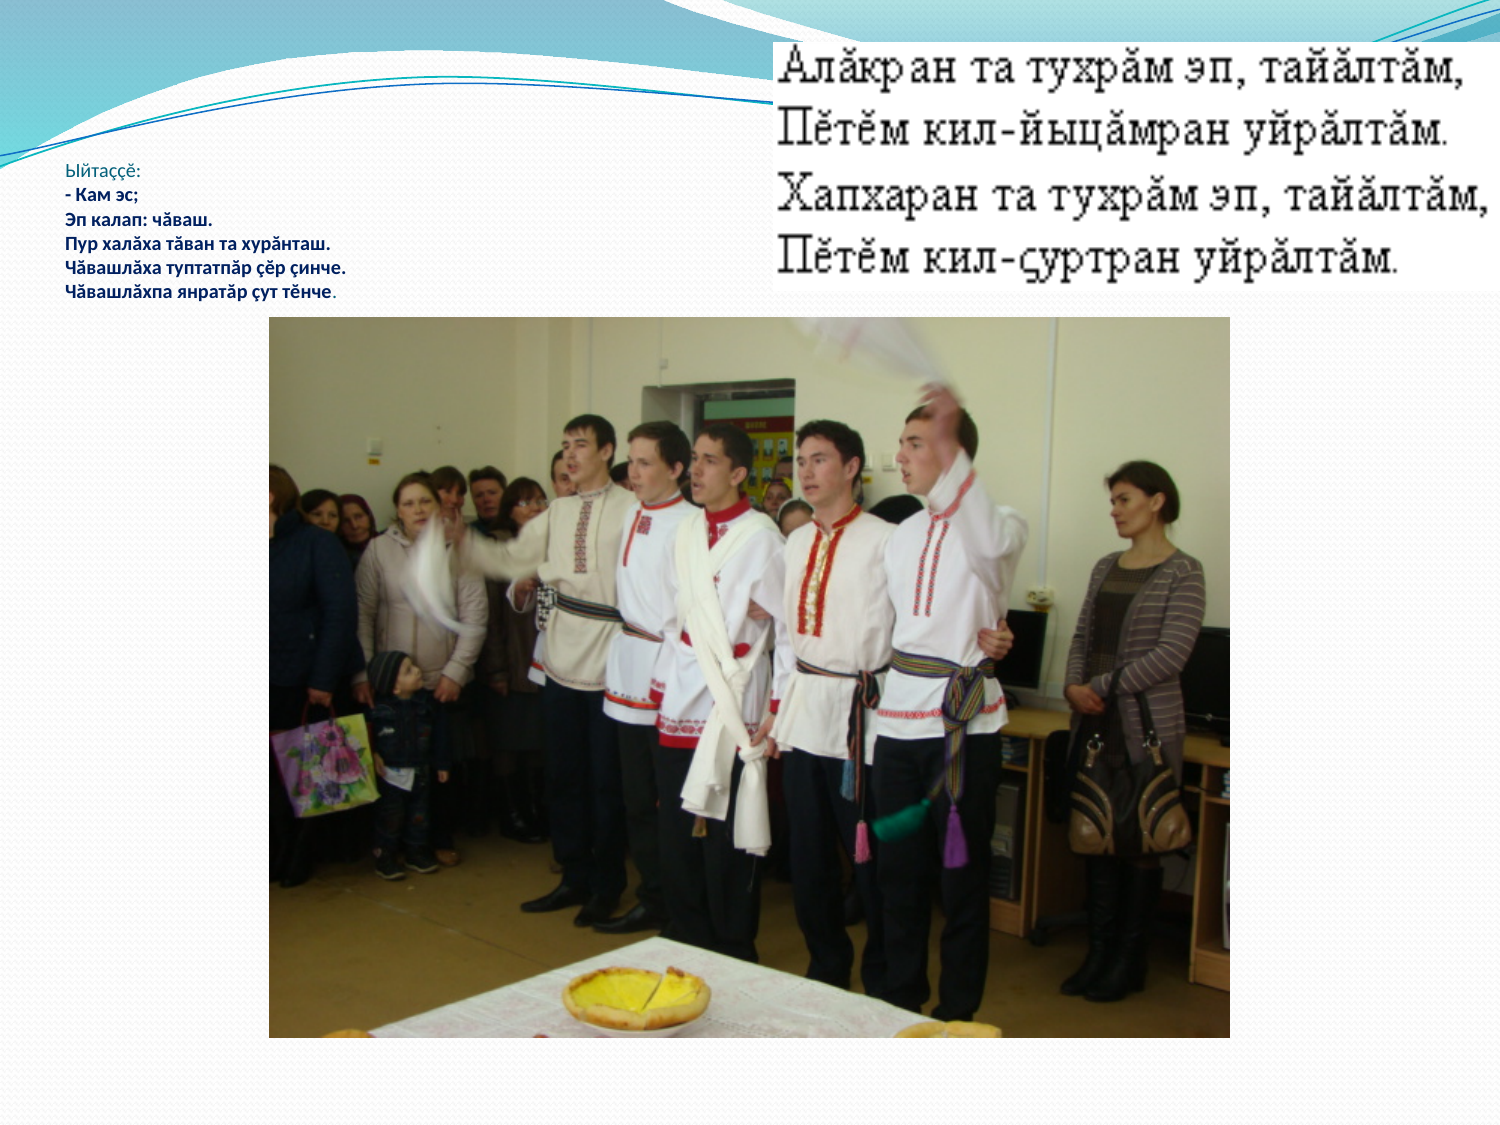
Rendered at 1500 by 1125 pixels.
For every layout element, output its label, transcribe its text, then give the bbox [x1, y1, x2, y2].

title Ыйтаççĕ: - Кам эс; Эп калап: чăваш. Пур халăха тăван та хурăнташ. Чăвашлăха туптатпăр çĕр çинче. Чăвашлăхпа янратăр çут тĕнче. [64, 0, 1414, 303]
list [269, 317, 1231, 1038]
picture [773, 42, 1500, 291]
